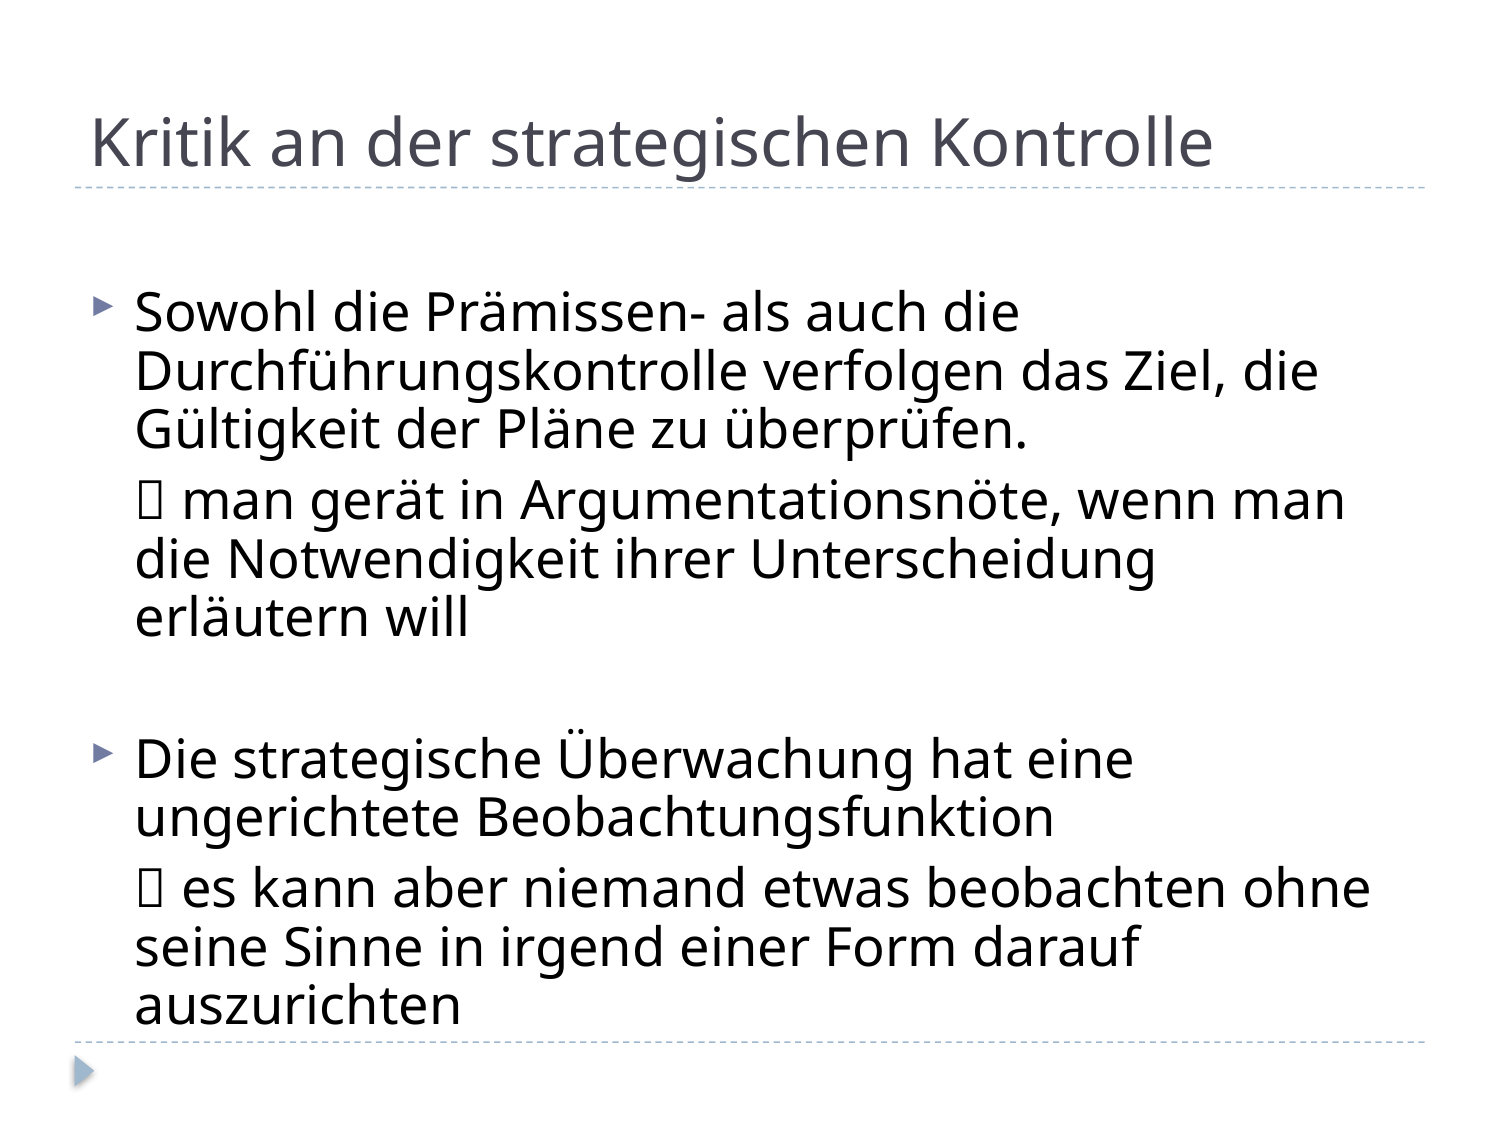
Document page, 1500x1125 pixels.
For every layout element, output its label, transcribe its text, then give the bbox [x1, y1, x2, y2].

title Kritik an der strategischen Kontrolle [75, 24, 1425, 188]
list Sowohl die Prämissen- als auch die Durchführungskontrolle verfolgen das Ziel, die Gültigkeit der Pläne zu überprüfen.  man gerät in Argumentationsnöte, wenn man die Notwendigkeit ihrer Unterscheidung erläutern will Die strategische Überwachung hat eine ungerichtete Beobachtungsfunktion  es kann aber niemand etwas beobachten ohne seine Sinne in irgend einer Form darauf auszurichten [75, 200, 1425, 1006]
